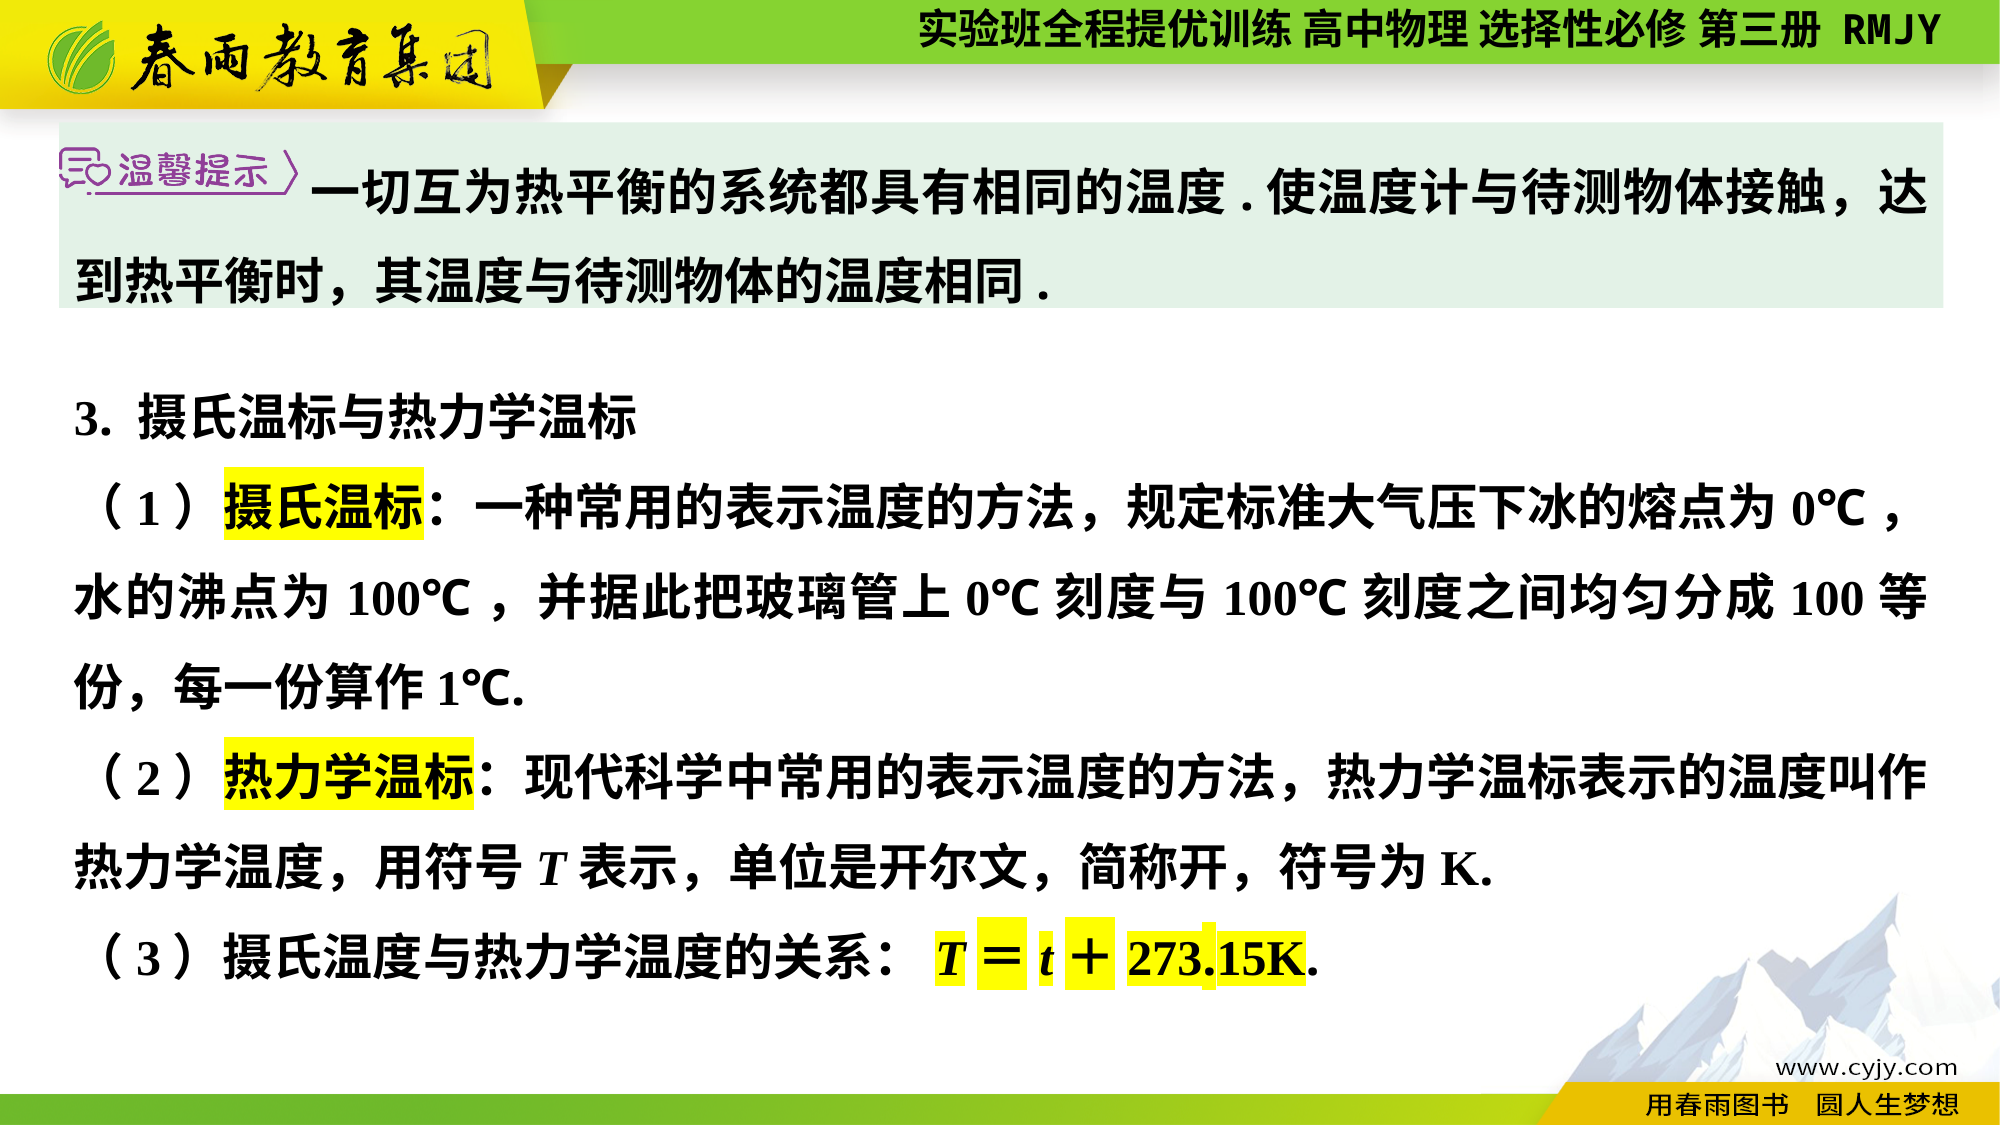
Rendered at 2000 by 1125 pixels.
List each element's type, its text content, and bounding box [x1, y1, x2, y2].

text_box 3. 摄氏温标与热力学温标 （1）摄氏温标：一种常用的表示温度的方法，规定标准大气压下冰的熔点为0℃，水的沸点为100℃，并据此把玻璃管上0℃刻度与100℃刻度之间均匀分成100等份，每一份算作1℃. （2）热力学温标：现代科学中常用的表示温度的方法，热力学温标表示的温度叫作热力学温度，用符号T表示，单位是开尔文，简称开，符号为K. （3）摄氏温度与热力学温度的关系：T＝t＋273.15K. [59, 347, 1944, 993]
list 一切互为热平衡的系统都具有相同的温度.使温度计与待测物体接触，达到热平衡时，其温度与待测物体的温度相同. [59, 122, 1944, 308]
picture [0, 0, 2000, 1125]
